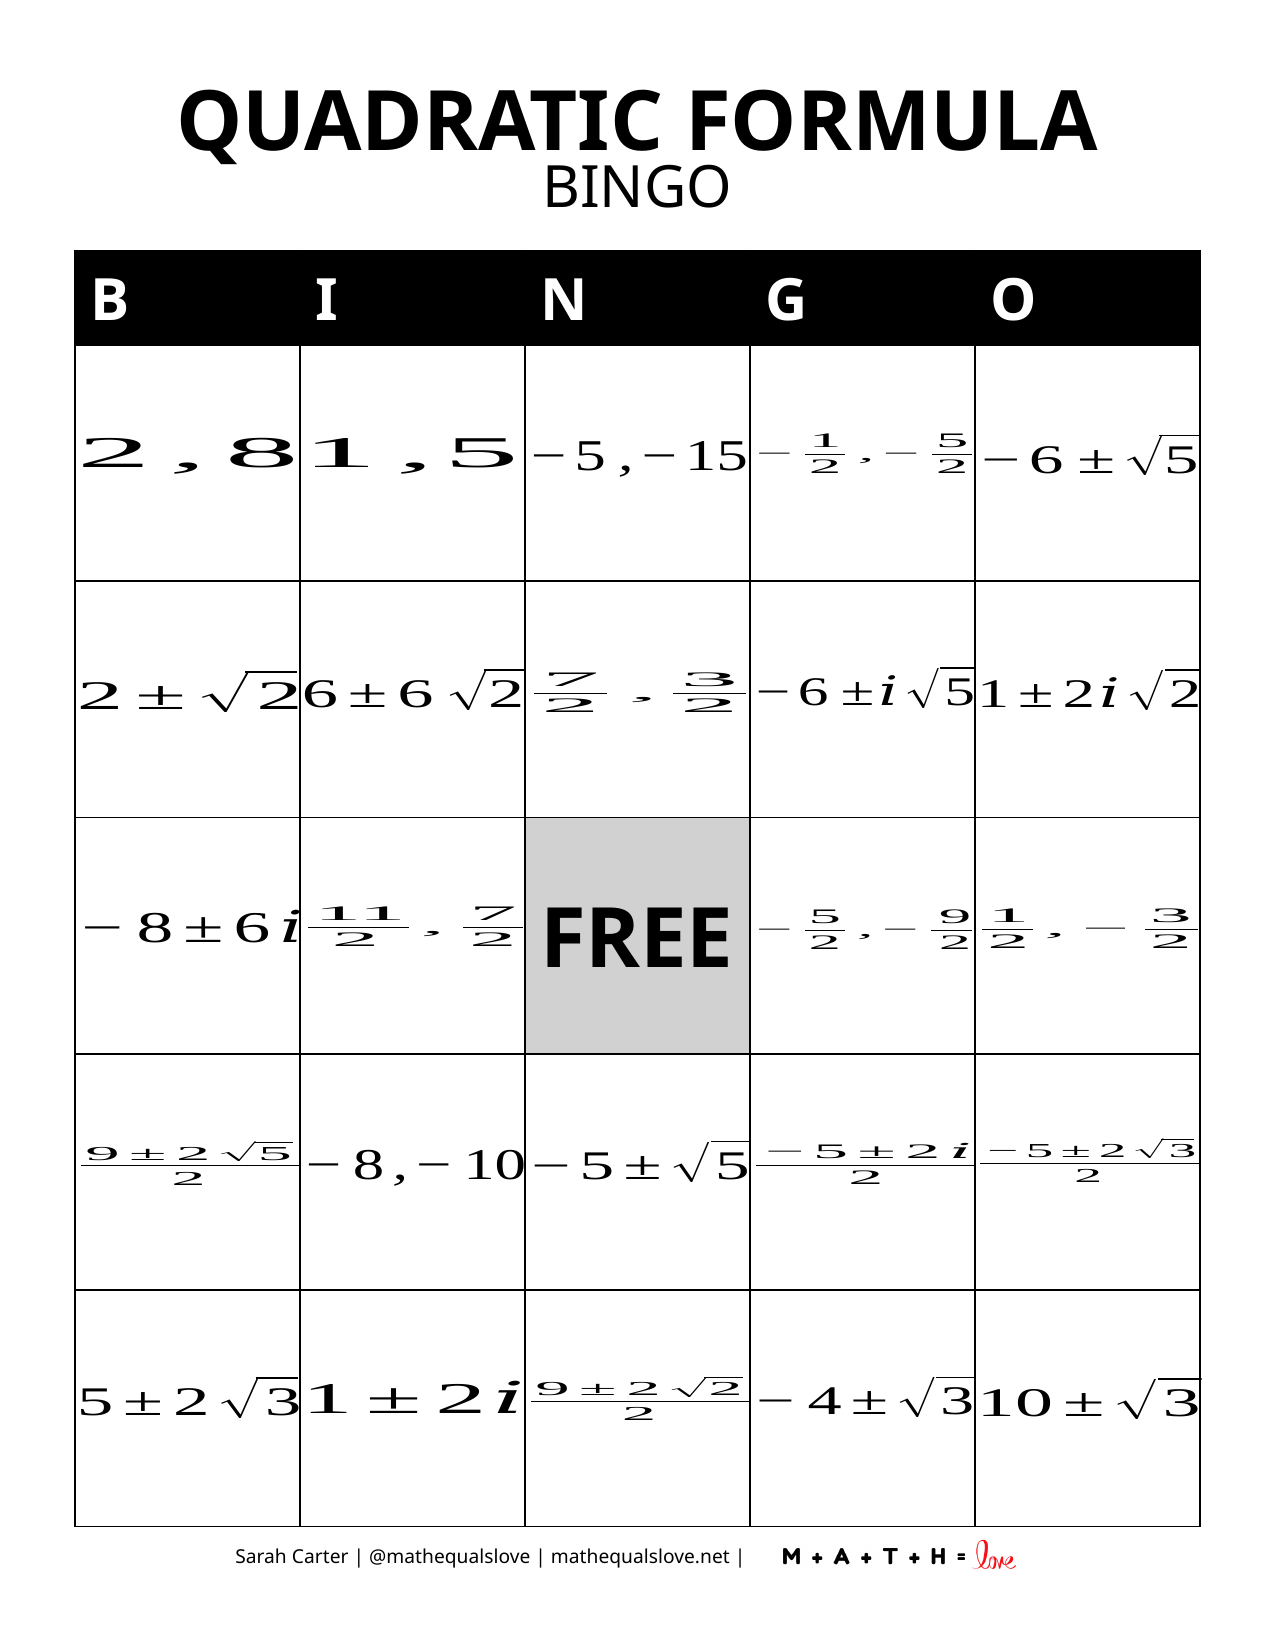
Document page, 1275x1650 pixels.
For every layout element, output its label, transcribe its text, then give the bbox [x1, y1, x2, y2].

table_cell [751, 582, 974, 817]
table_header I [301, 251, 524, 344]
table_cell [751, 346, 974, 580]
table_cell [76, 346, 299, 580]
table_cell [751, 1291, 974, 1526]
table_cell [976, 1291, 1199, 1526]
table_header G [751, 251, 974, 344]
text_box QUADRATIC FORMULA [74, 59, 1200, 175]
table_cell [76, 1291, 299, 1526]
table_cell [976, 1055, 1199, 1289]
table_header B [76, 251, 299, 344]
table_header N [526, 251, 749, 344]
table_cell [301, 346, 524, 580]
table_cell [751, 818, 974, 1053]
table_cell [976, 582, 1199, 817]
table_cell [301, 582, 524, 817]
table_cell [976, 346, 1199, 580]
table_cell [301, 818, 524, 1053]
table_cell [76, 582, 299, 817]
table_cell [526, 1055, 749, 1289]
table_header O [976, 251, 1199, 344]
table_cell [76, 1055, 299, 1289]
table_cell [526, 582, 749, 817]
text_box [220, 1535, 1055, 1576]
text_box BINGO [74, 175, 1200, 226]
table_cell [76, 818, 299, 1053]
table_cell [526, 1291, 749, 1526]
table_cell [751, 1055, 974, 1289]
table_cell [301, 1291, 524, 1526]
table_cell FREE [526, 818, 749, 1053]
table_cell [301, 1055, 524, 1289]
table_cell [526, 346, 749, 580]
table_cell [976, 818, 1199, 1053]
